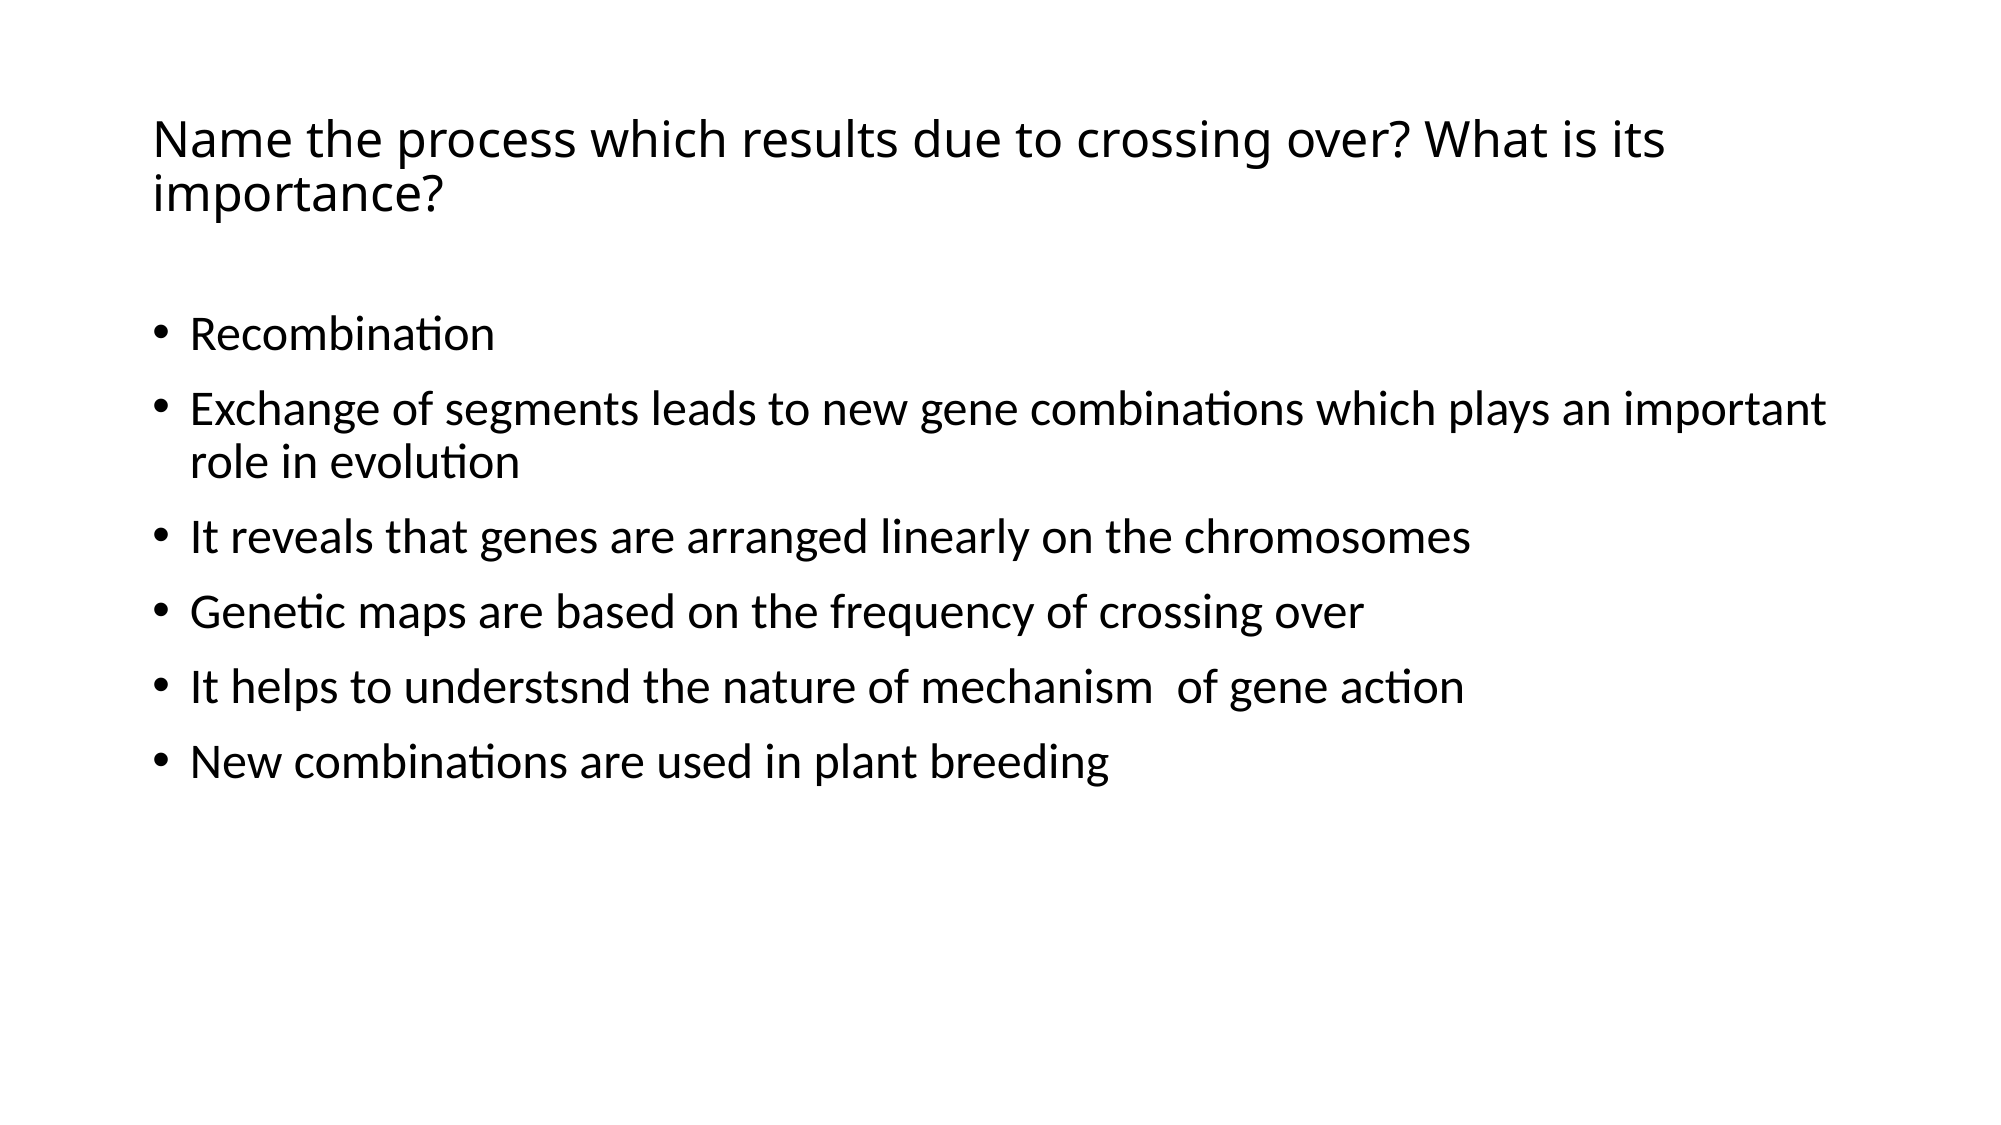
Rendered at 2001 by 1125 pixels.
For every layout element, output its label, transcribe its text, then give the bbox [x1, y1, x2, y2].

list Recombination Exchange of segments leads to new gene combinations which plays an important role in evolution It reveals that genes are arranged linearly on the chromosomes Genetic maps are based on the frequency of crossing over It helps to understsnd the nature of mechanism of gene action New combinations are used in plant breeding [137, 299, 1863, 1014]
title Name the process which results due to crossing over? What is its importance? [137, 59, 1863, 278]
